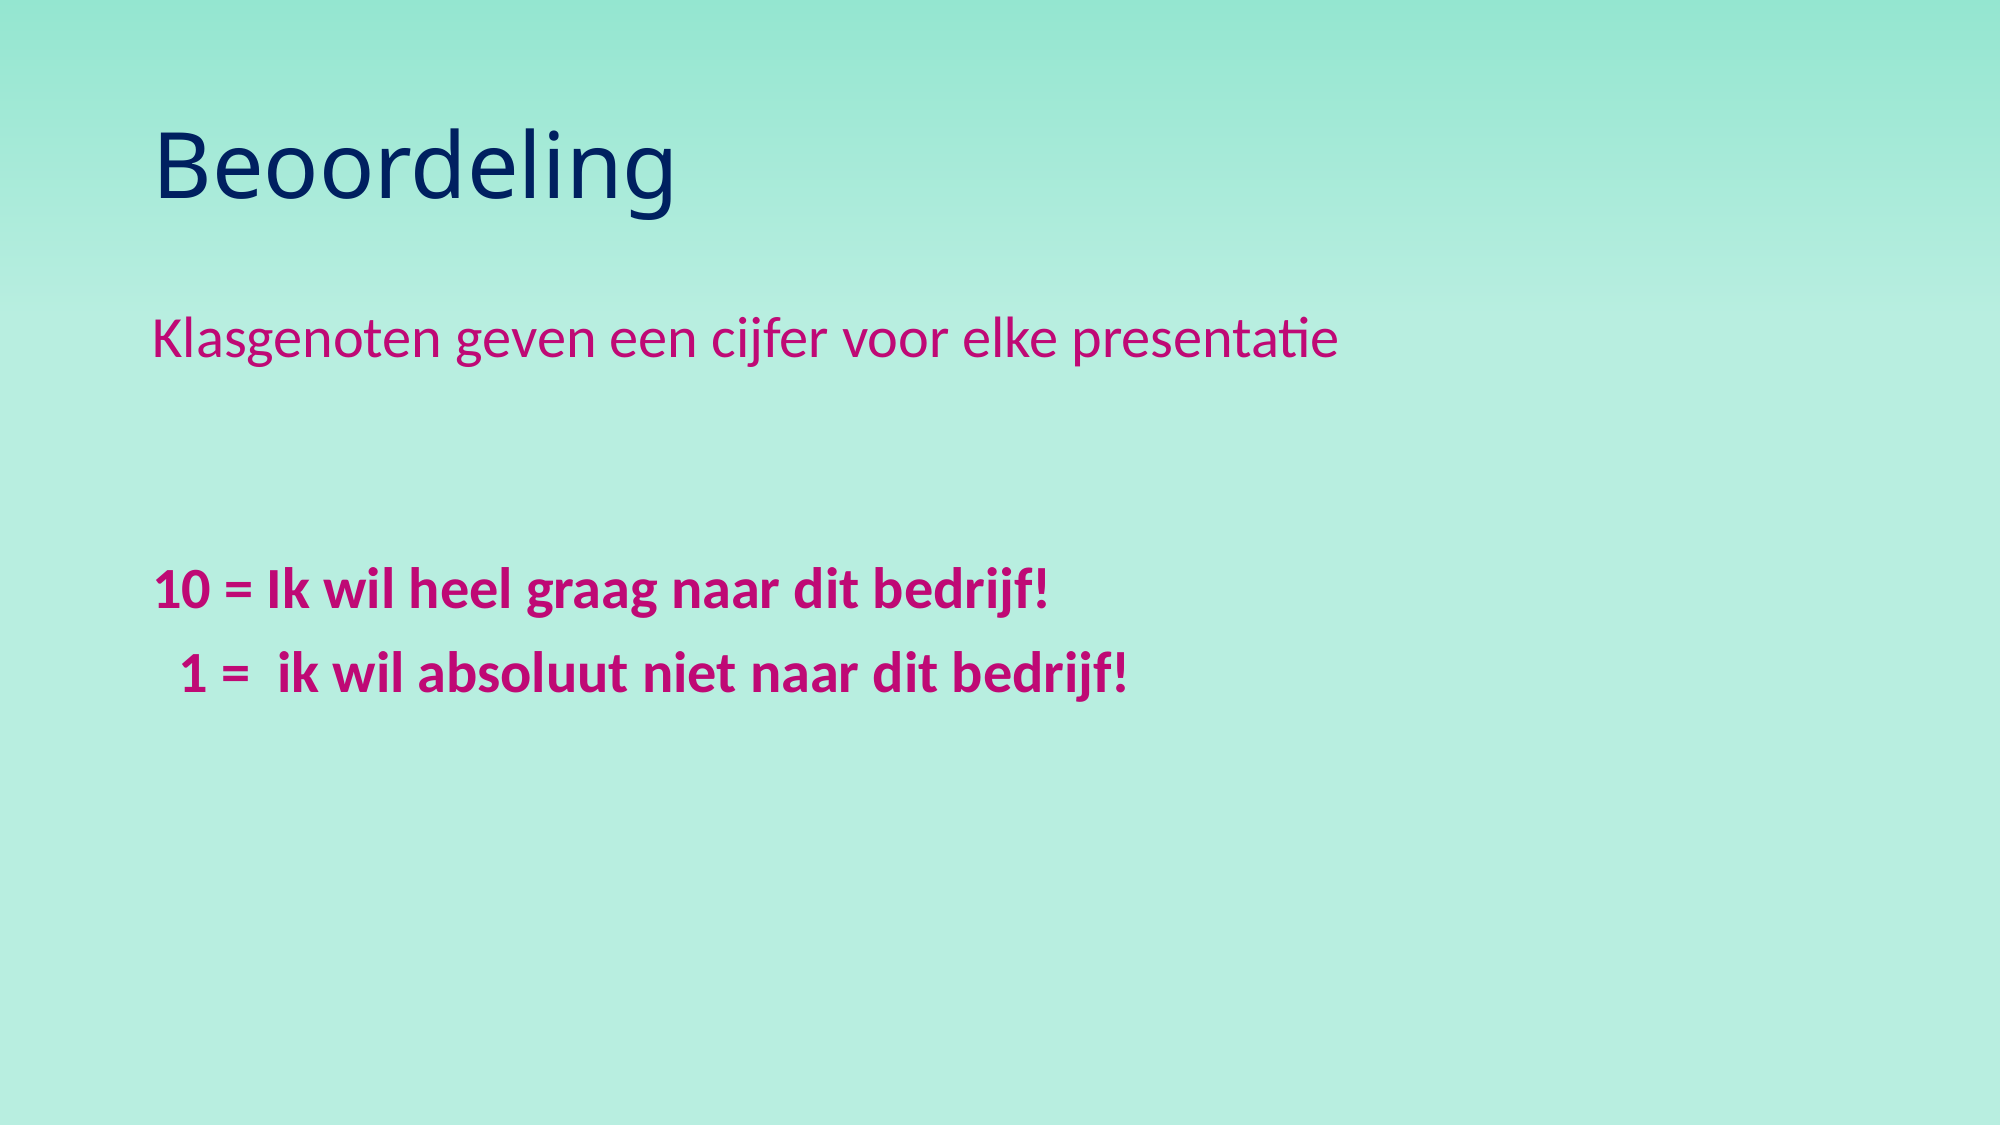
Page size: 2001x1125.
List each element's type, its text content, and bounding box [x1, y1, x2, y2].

list Klasgenoten geven een cijfer voor elke presentatie 10 = Ik wil heel graag naar dit bedrijf! 1 = ik wil absoluut niet naar dit bedrijf! [137, 299, 1863, 1014]
title Beoordeling [137, 59, 1863, 278]
